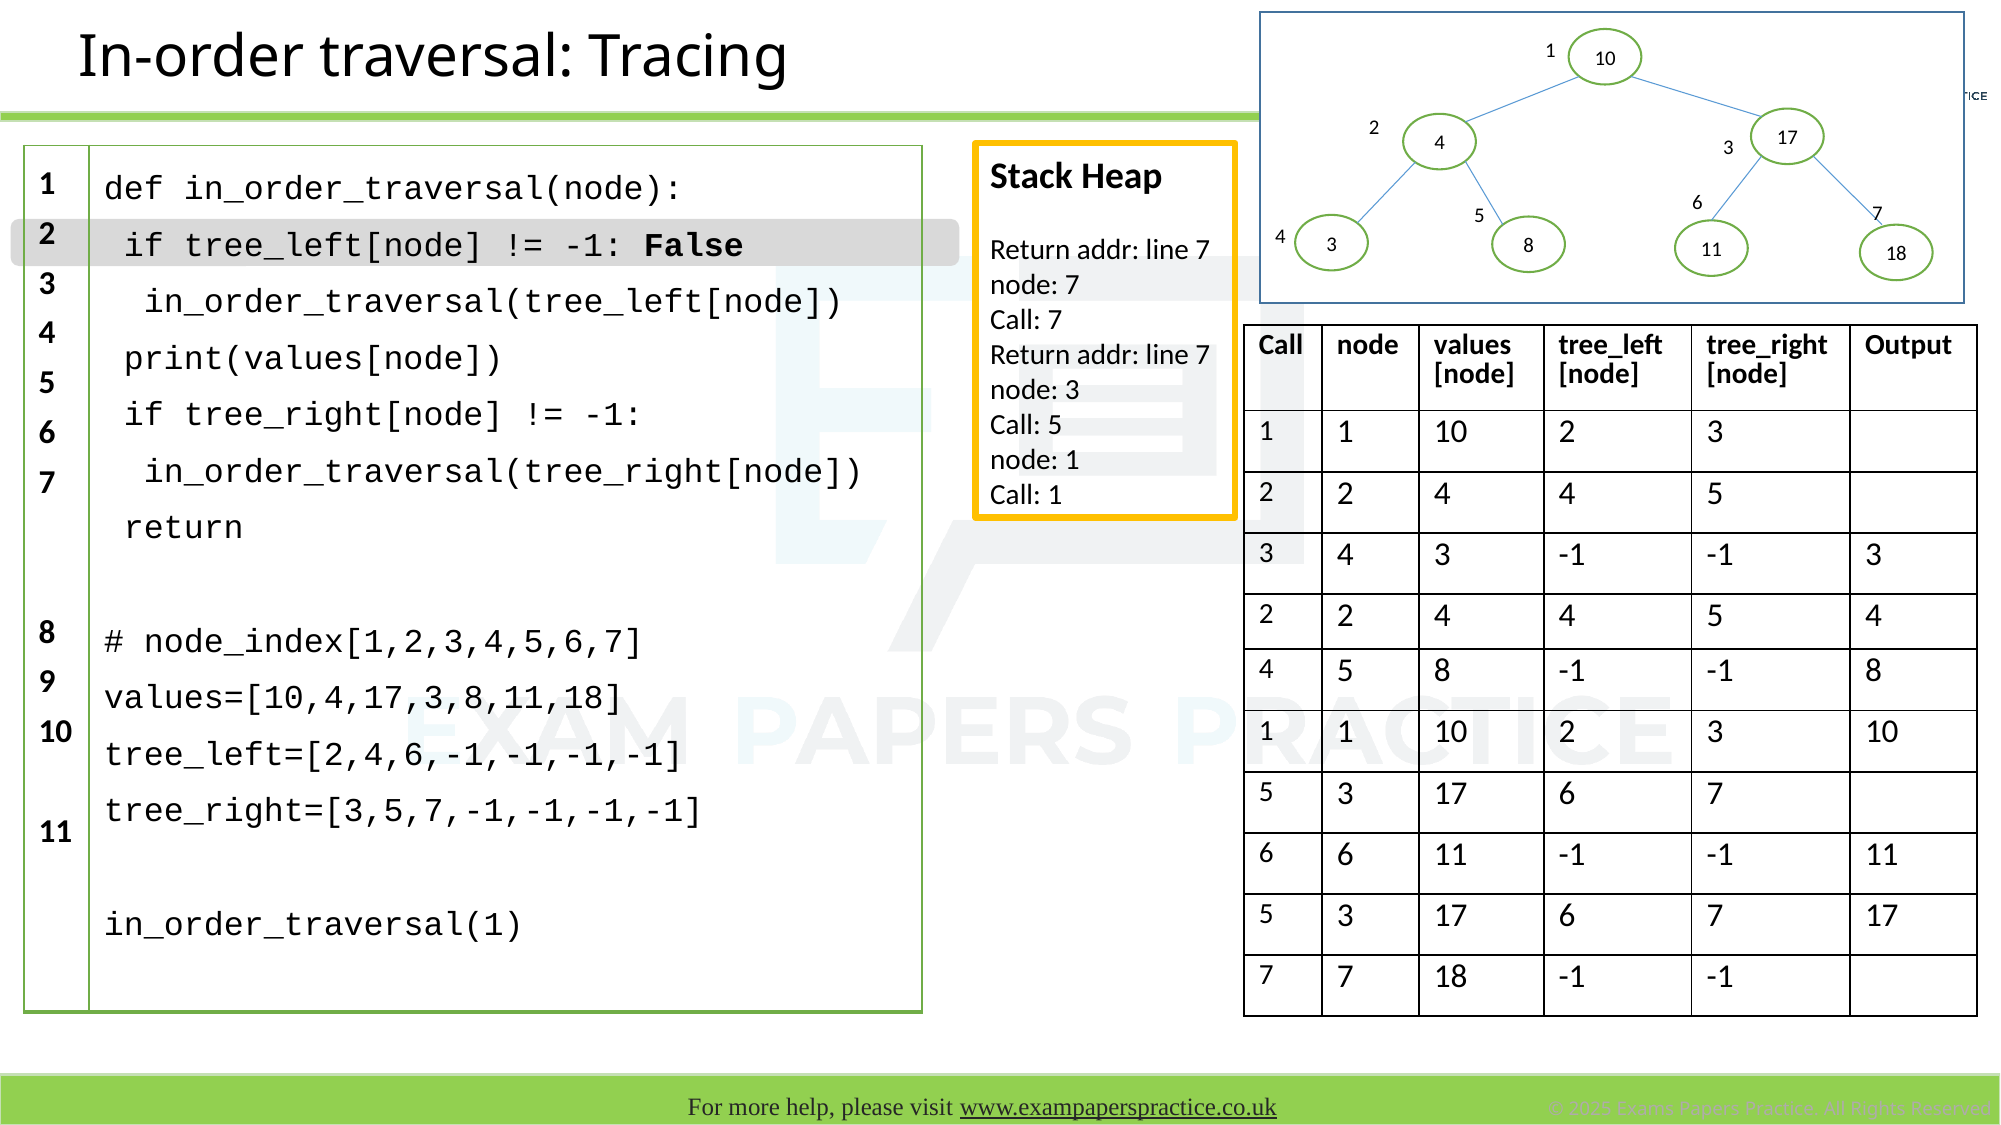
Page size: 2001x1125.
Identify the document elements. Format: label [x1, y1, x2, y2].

table_header [1545, 326, 1691, 410]
table_cell [1692, 834, 1849, 893]
table_cell [1692, 773, 1849, 832]
table_cell [1545, 773, 1691, 832]
table_cell [1545, 473, 1691, 532]
table_cell [1692, 956, 1849, 1015]
table_header [1420, 326, 1543, 410]
table_cell [1323, 773, 1418, 832]
table_cell [1420, 650, 1543, 710]
table_cell [1420, 595, 1543, 648]
table_cell [1420, 895, 1543, 954]
table_cell [1545, 534, 1691, 593]
table_cell [1692, 473, 1849, 532]
table_cell [1545, 711, 1691, 771]
table_cell [1420, 956, 1543, 1015]
table_cell [1420, 773, 1543, 832]
table_cell [1851, 773, 1976, 832]
table_cell [1545, 650, 1691, 710]
table_cell [1420, 534, 1543, 593]
table_header [1692, 326, 1849, 410]
table_cell [1245, 834, 1321, 893]
text_box [923, 218, 960, 266]
table_cell [1420, 711, 1543, 771]
text_box [975, 143, 1236, 518]
table_cell [1245, 895, 1321, 954]
table_cell [1245, 595, 1321, 648]
table_cell [1245, 534, 1321, 593]
table_cell [1545, 956, 1691, 1015]
table_cell [1851, 834, 1976, 893]
table_cell [1851, 711, 1976, 771]
table_cell [1323, 711, 1418, 771]
table_cell [1545, 595, 1691, 648]
table_cell [1545, 411, 1691, 471]
table_cell [1245, 956, 1321, 1015]
table_cell [1323, 595, 1418, 648]
table_cell [1323, 956, 1418, 1015]
text_box [10, 218, 23, 267]
table_cell [1323, 895, 1418, 954]
table_cell [1245, 411, 1321, 471]
table_cell [1692, 534, 1849, 593]
table_cell [1245, 473, 1321, 532]
table_header [1245, 326, 1321, 410]
table_cell [1692, 895, 1849, 954]
table_header [25, 146, 88, 1010]
title [63, 9, 1405, 106]
table_cell [1851, 534, 1976, 593]
table_cell [1692, 411, 1849, 471]
table_cell [1323, 834, 1418, 893]
table_cell [1692, 711, 1849, 771]
table_header [1323, 326, 1418, 410]
table_cell [1323, 650, 1418, 710]
table_cell [1245, 711, 1321, 771]
table_cell [1420, 834, 1543, 893]
table_cell [1851, 650, 1976, 710]
table_cell [1323, 411, 1418, 471]
table_cell [1692, 595, 1849, 648]
table_cell [1851, 411, 1976, 471]
table_cell [1545, 895, 1691, 954]
table_header [1851, 326, 1976, 410]
table_cell [1245, 773, 1321, 832]
table_cell [1323, 473, 1418, 532]
table_cell [1692, 650, 1849, 710]
table_cell [1245, 650, 1321, 710]
text_box [1260, 12, 1965, 303]
table_cell [1420, 411, 1543, 471]
table_cell [1323, 534, 1418, 593]
table_cell [1420, 473, 1543, 532]
table_header [90, 146, 921, 1010]
table_cell [1851, 895, 1976, 954]
table_cell [1851, 595, 1976, 648]
table_cell [1851, 956, 1976, 1015]
table_cell [1545, 834, 1691, 893]
table_cell [1851, 473, 1976, 532]
